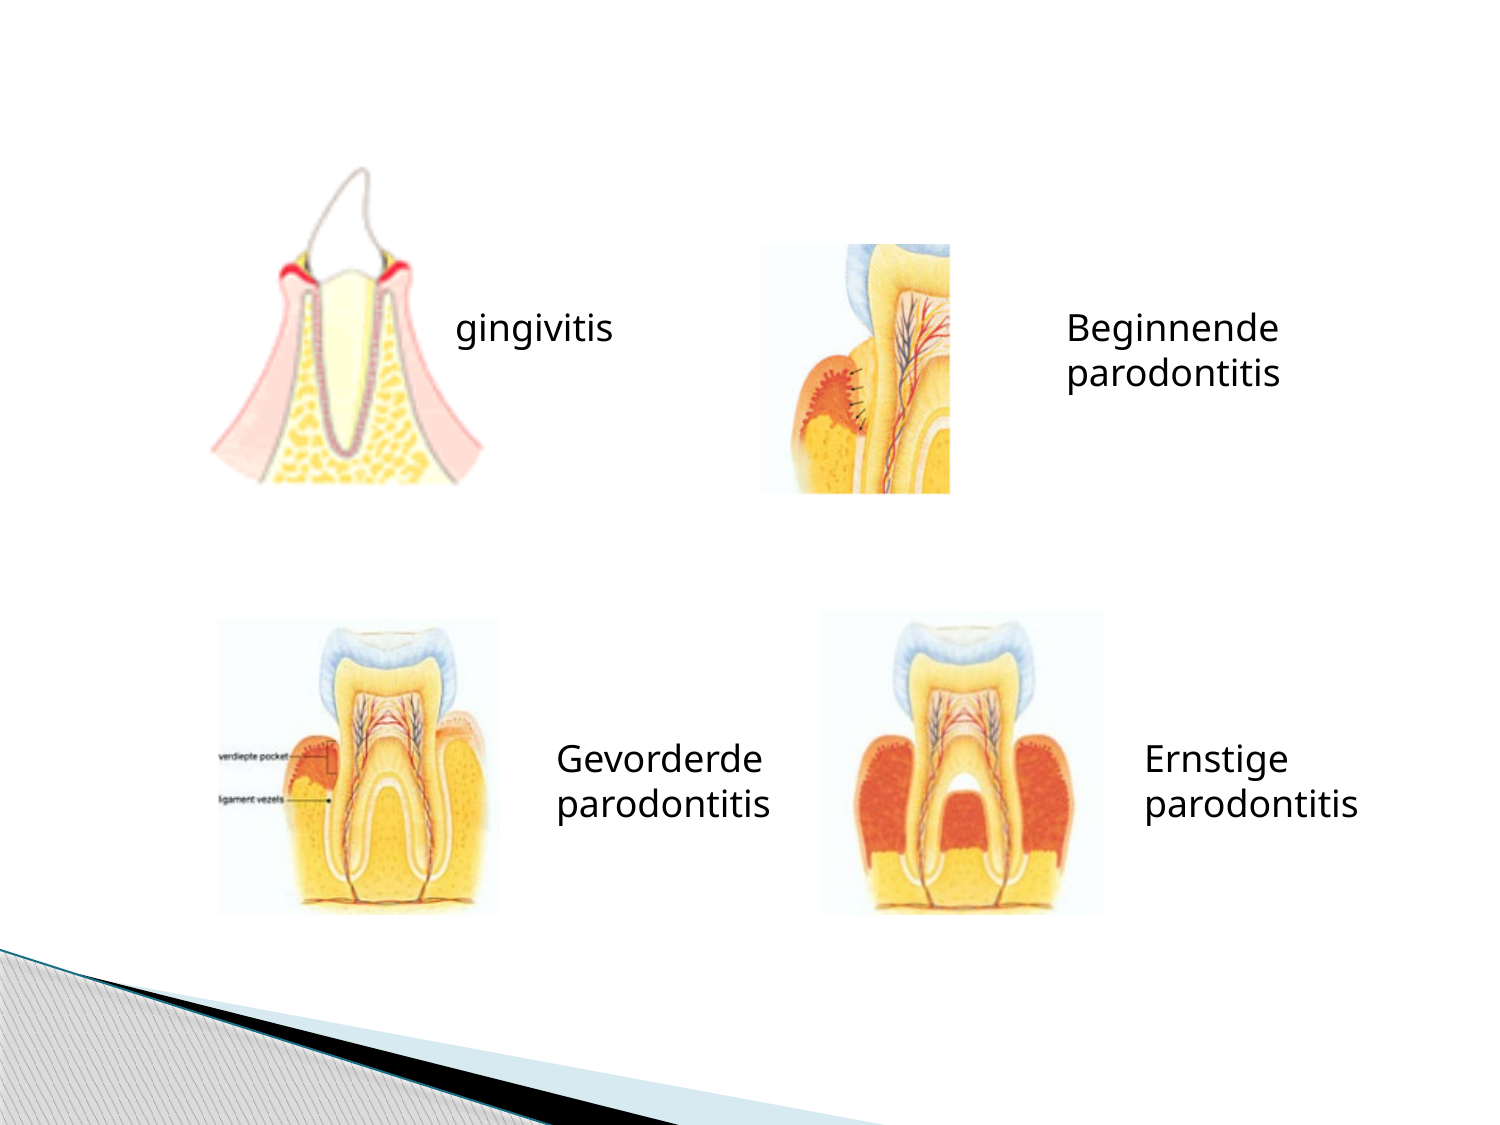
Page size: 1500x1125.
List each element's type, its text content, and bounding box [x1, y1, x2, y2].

text_box Gevorderde parodontitis [541, 727, 787, 833]
picture [761, 243, 951, 496]
text_box gingivitis [496, 296, 629, 357]
picture [820, 611, 1104, 915]
text_box Ernstige parodontitis [1129, 727, 1375, 833]
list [206, 165, 491, 489]
picture [218, 619, 500, 915]
text_box Beginnende parodontitis [1051, 296, 1305, 402]
